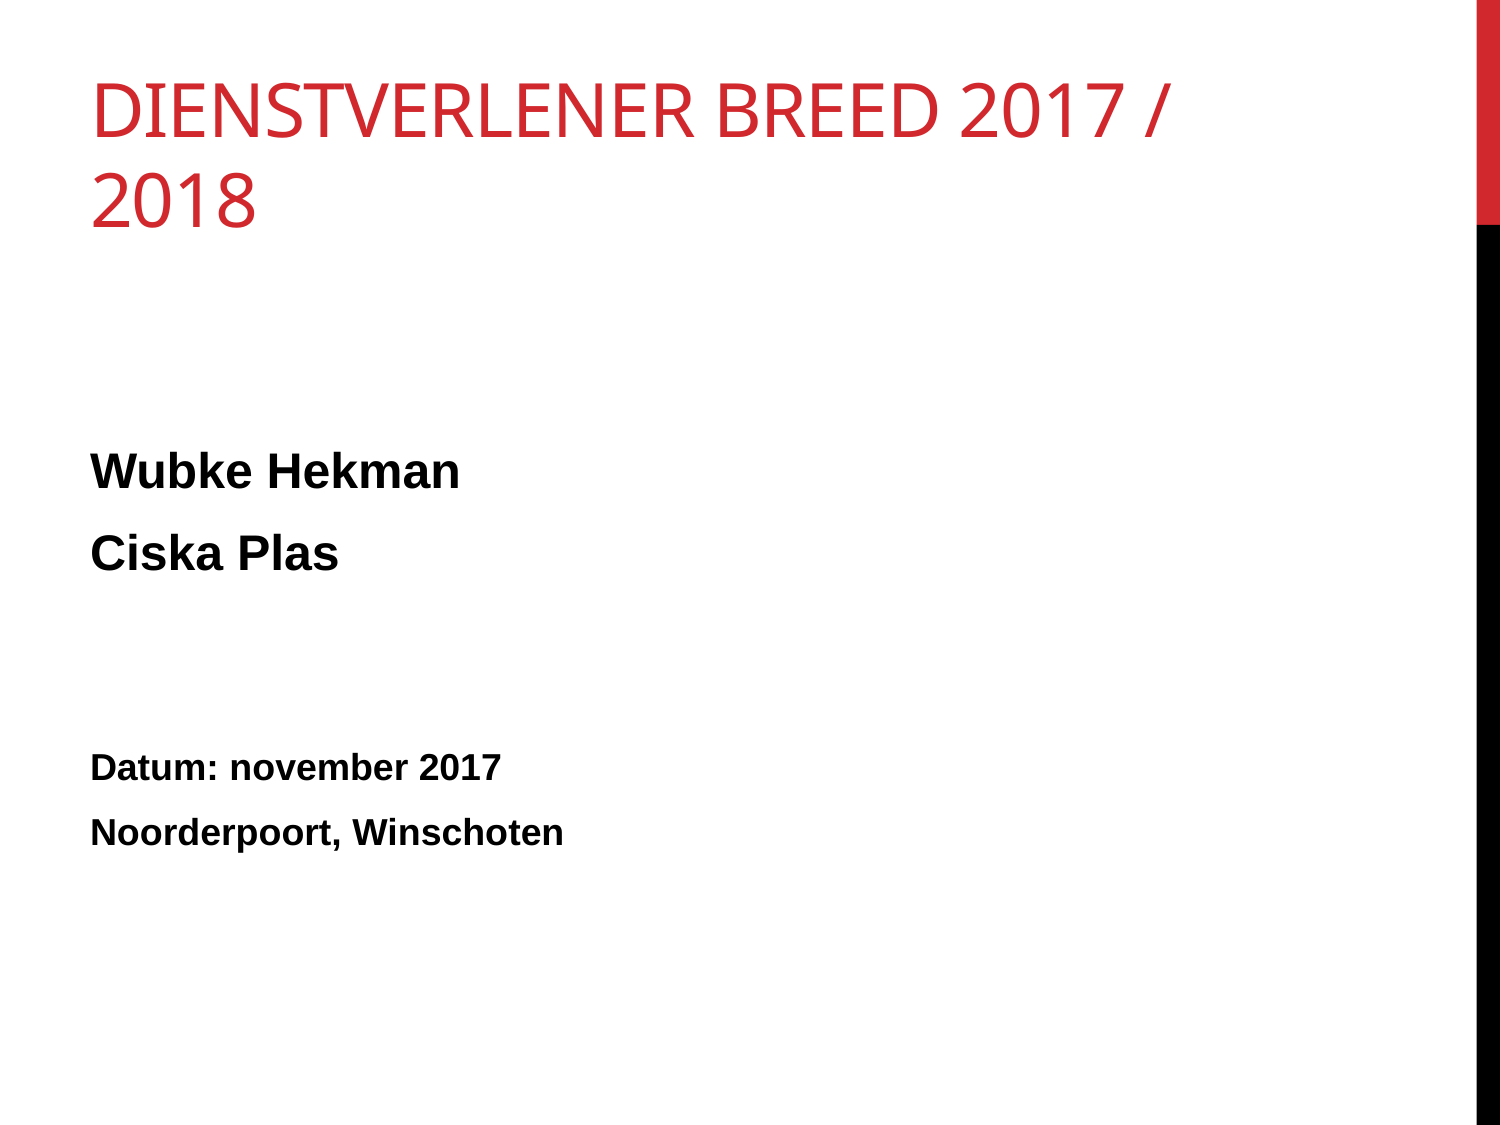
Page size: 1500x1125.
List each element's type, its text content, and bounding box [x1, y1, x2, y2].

title Dienstverlener Breed 2017 / 2018 [75, 25, 1211, 250]
list Wubke Hekman Ciska Plas Datum: november 2017 Noorderpoort, Winschoten [75, 287, 1325, 1005]
